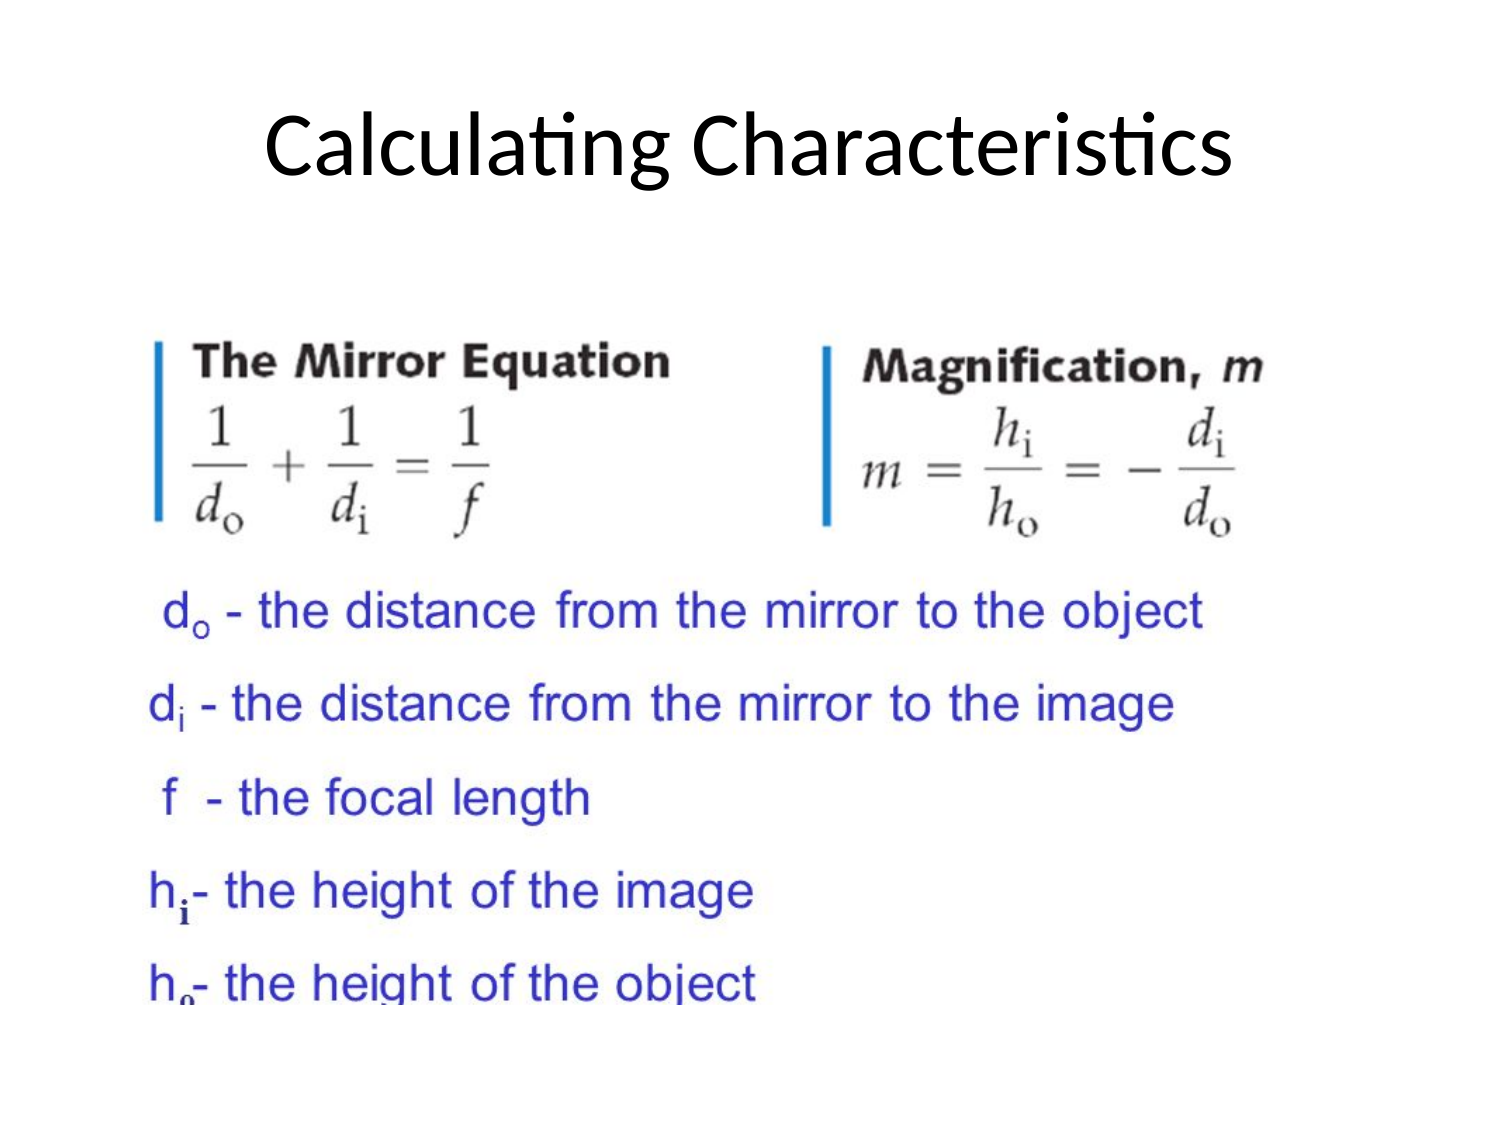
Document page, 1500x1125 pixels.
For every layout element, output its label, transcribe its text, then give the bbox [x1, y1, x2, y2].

title Calculating Characteristics [75, 45, 1425, 233]
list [74, 262, 1426, 1006]
